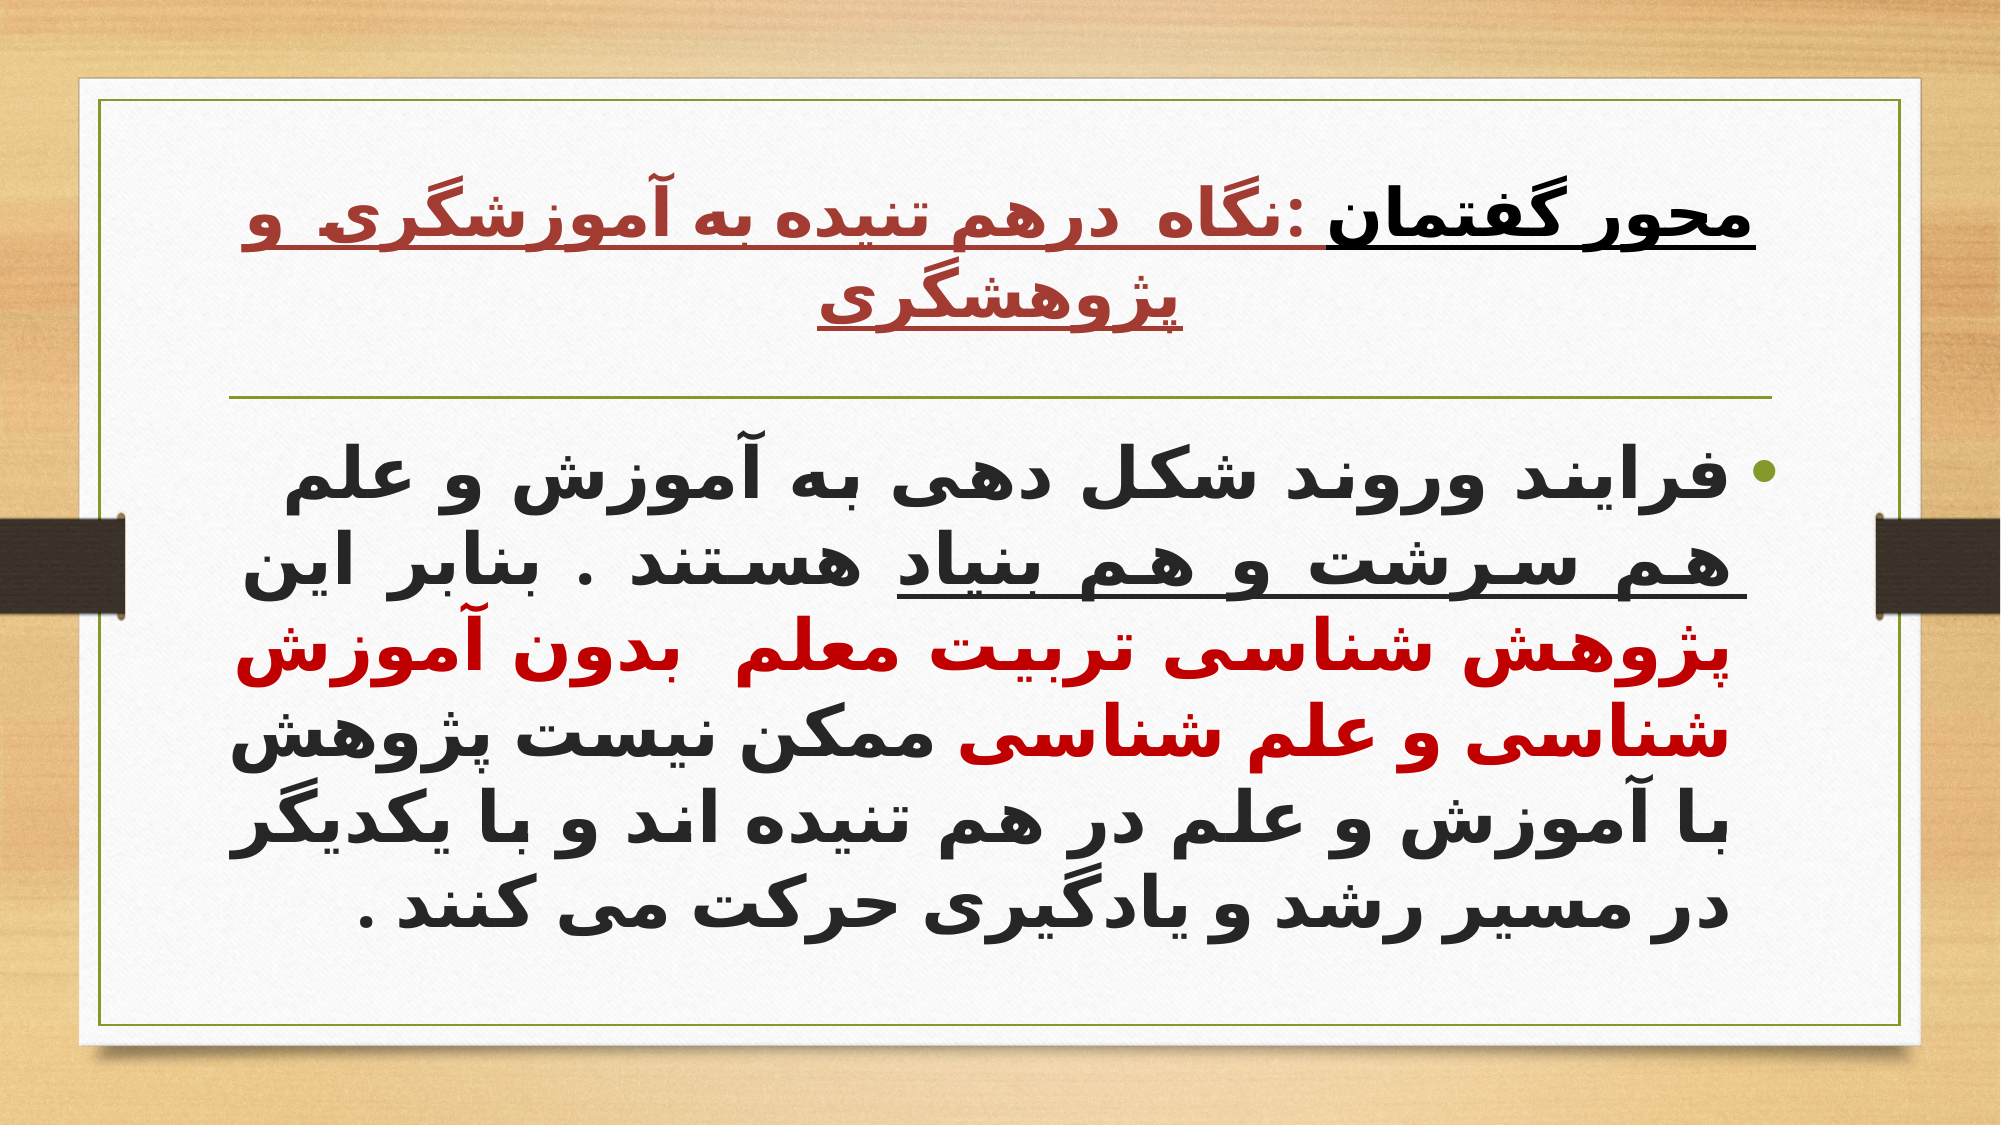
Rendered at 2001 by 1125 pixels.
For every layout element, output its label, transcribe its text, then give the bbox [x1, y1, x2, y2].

picture [0, 0, 2001, 1125]
title محور گفتمان :نگاه درهم تنیده به آموزشگری و پژوهشگری [212, 161, 1788, 419]
list فرایند وروند شکل دهی به آموزش و علم هم سرشت و هم بنیاد هستند . بنابر این پژوهش شناسی تربیت معلم بدون آموزش شناسی و علم شناسی ممکن نیست پژوهش با آموزش و علم در هم تنیده اند و با یکدیگر در مسیر رشد و یادگیری حرکت می کنند . [212, 419, 1788, 964]
